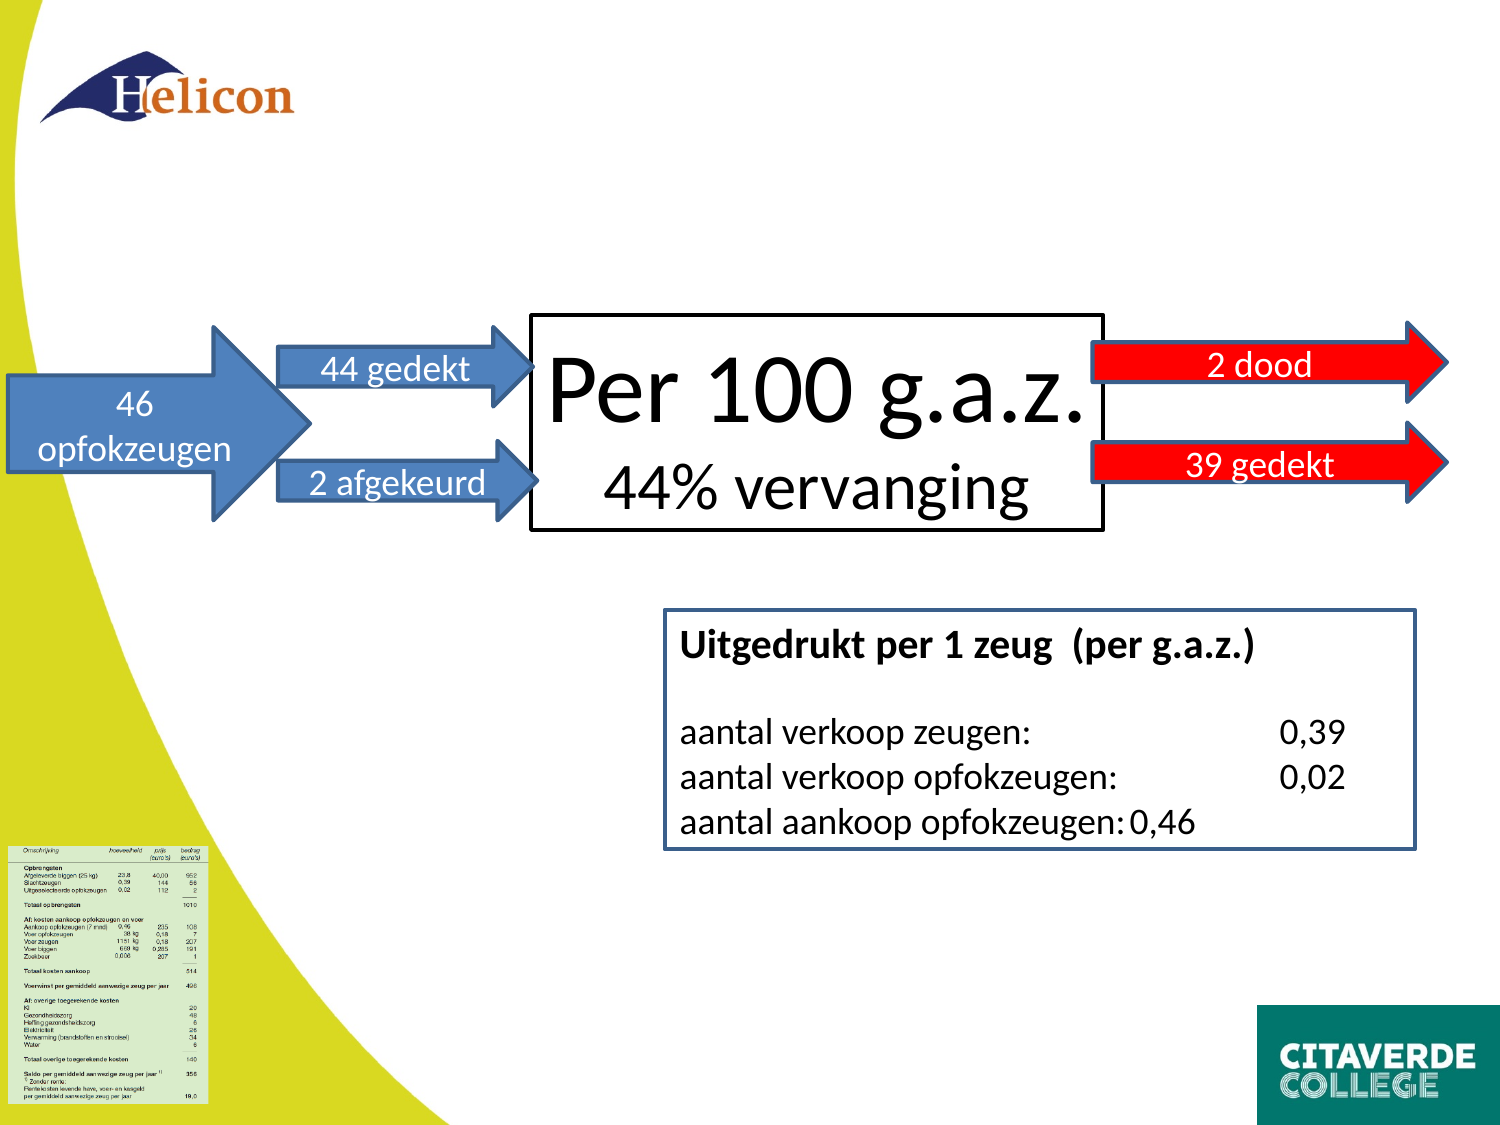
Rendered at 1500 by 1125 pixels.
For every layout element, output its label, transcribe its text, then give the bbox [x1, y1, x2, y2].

picture [0, 0, 1500, 1125]
text_box 44 gedekt [275, 325, 536, 409]
text_box 2 dood [1090, 320, 1450, 404]
text_box 46 opfokzeugen [5, 325, 313, 523]
text_box 2 afgekeurd [275, 438, 540, 523]
text_box Uitgedrukt per 1 zeug (per g.a.z.) aantal verkoop zeugen: 0,39 aantal verkoop opfokzeugen: 0,02 aantal aankoop opfokzeugen: 0,46 [664, 609, 1415, 850]
text_box 39 gedekt [1090, 420, 1450, 504]
text_box Per 100 g.a.z. 44% vervanging [531, 315, 1104, 530]
